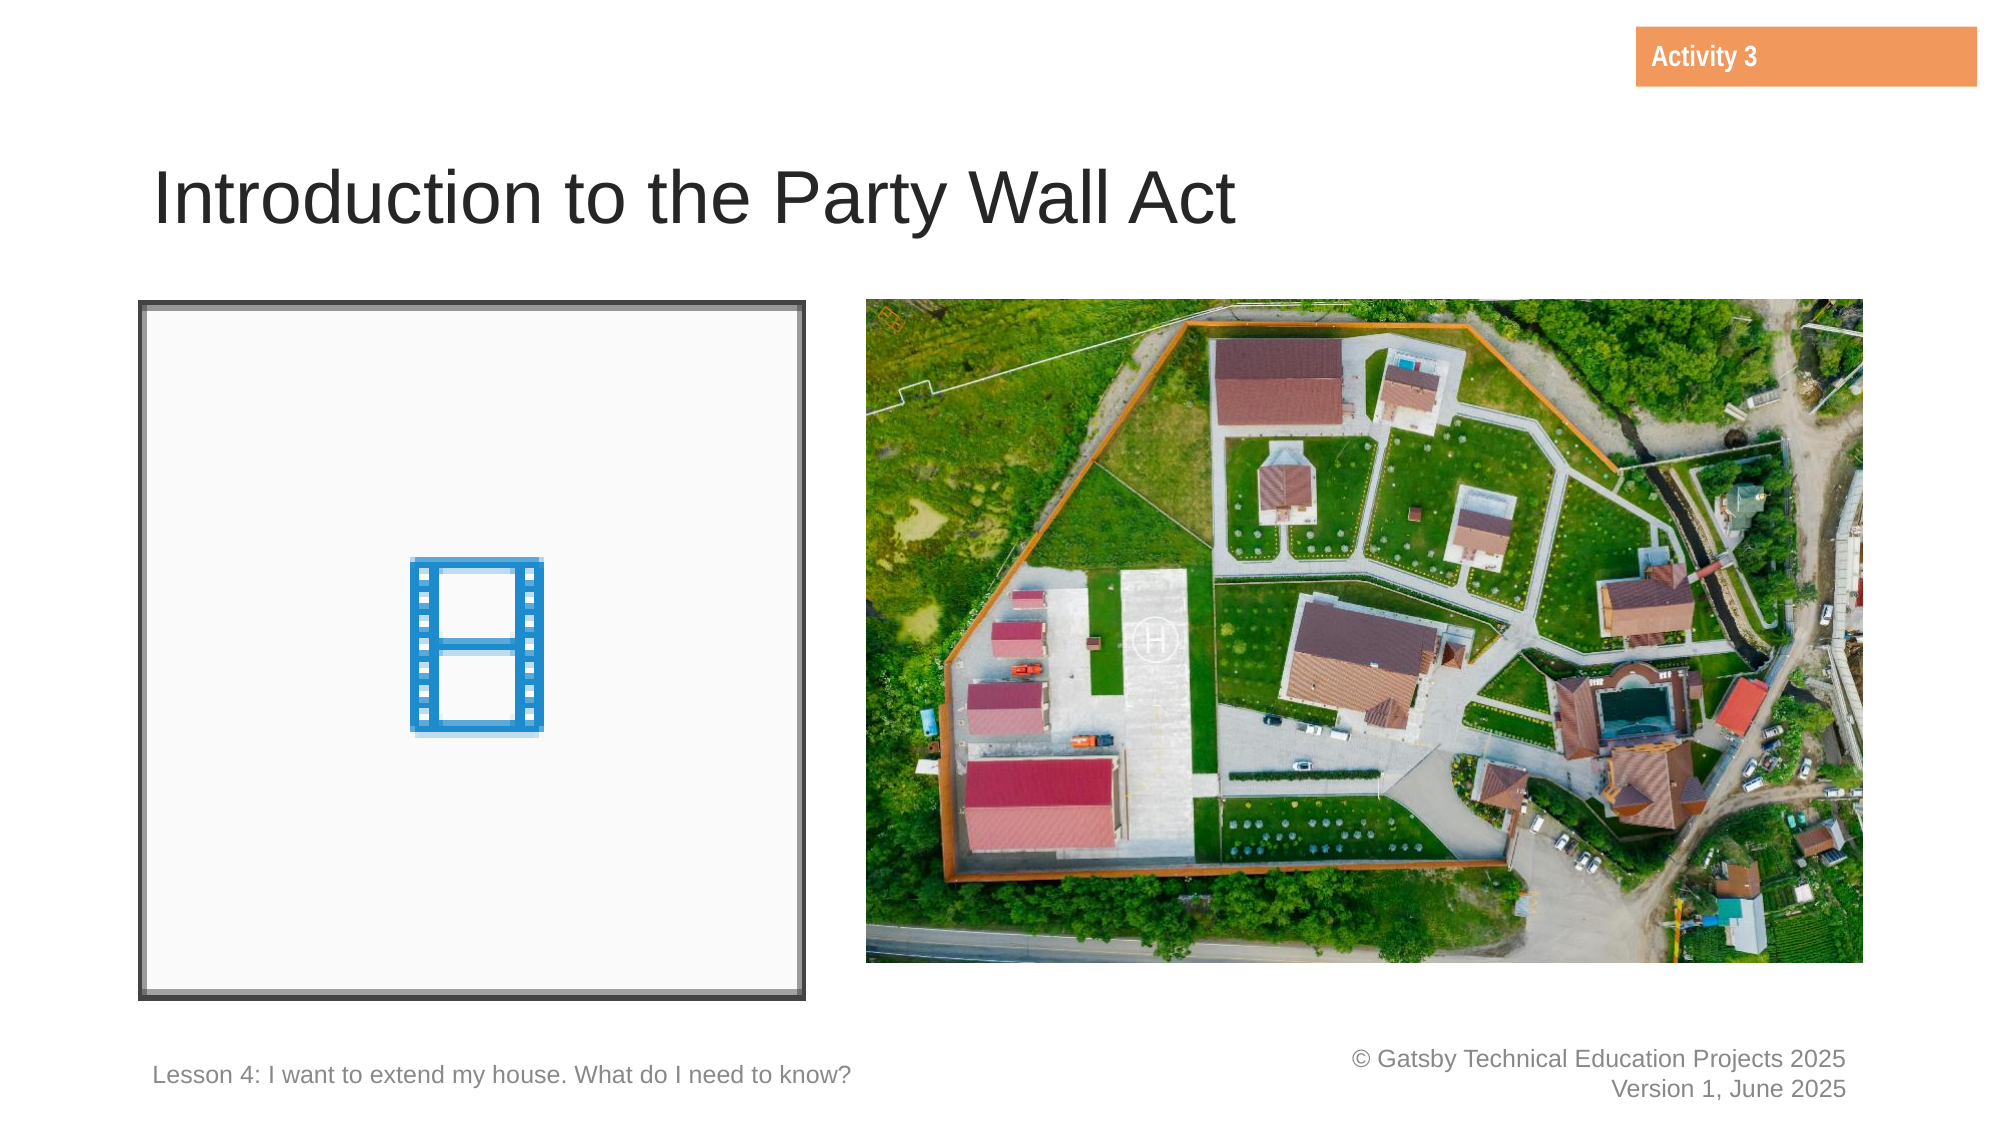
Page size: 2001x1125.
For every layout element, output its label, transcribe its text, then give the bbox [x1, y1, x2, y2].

title Introduction to the Party Wall Act [137, 90, 1863, 308]
list Lesson 4: I want to extend my house. What do I need to know? [137, 1042, 932, 1103]
picture [866, 299, 1863, 963]
list Activity 3 [1636, 26, 1978, 87]
